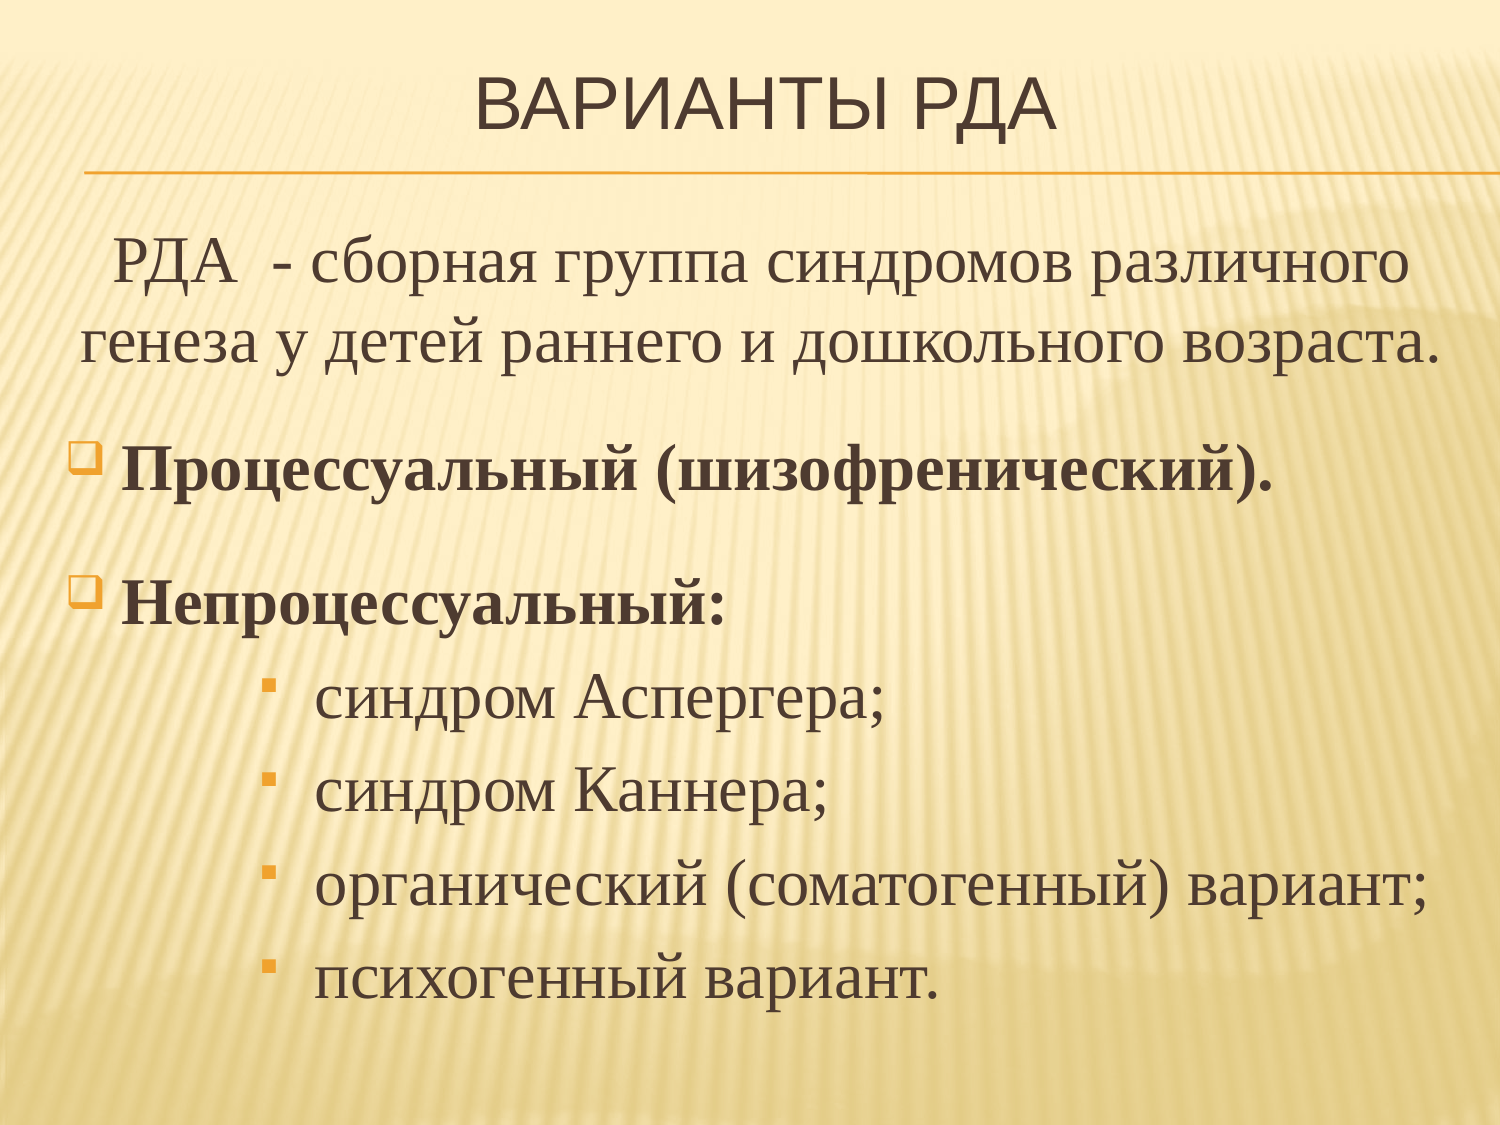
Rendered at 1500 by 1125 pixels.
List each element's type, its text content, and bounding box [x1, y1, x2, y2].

title Варианты рда [53, 30, 1479, 169]
list РДА - сборная группа синдромов различного генеза у детей раннего и дошкольного возраста. Процессуальный (шизофренический). Непроцессуальный: синдром Аспергера; синдром Каннера; органический (соматогенный) вариант; психогенный вариант. [50, 208, 1475, 1083]
